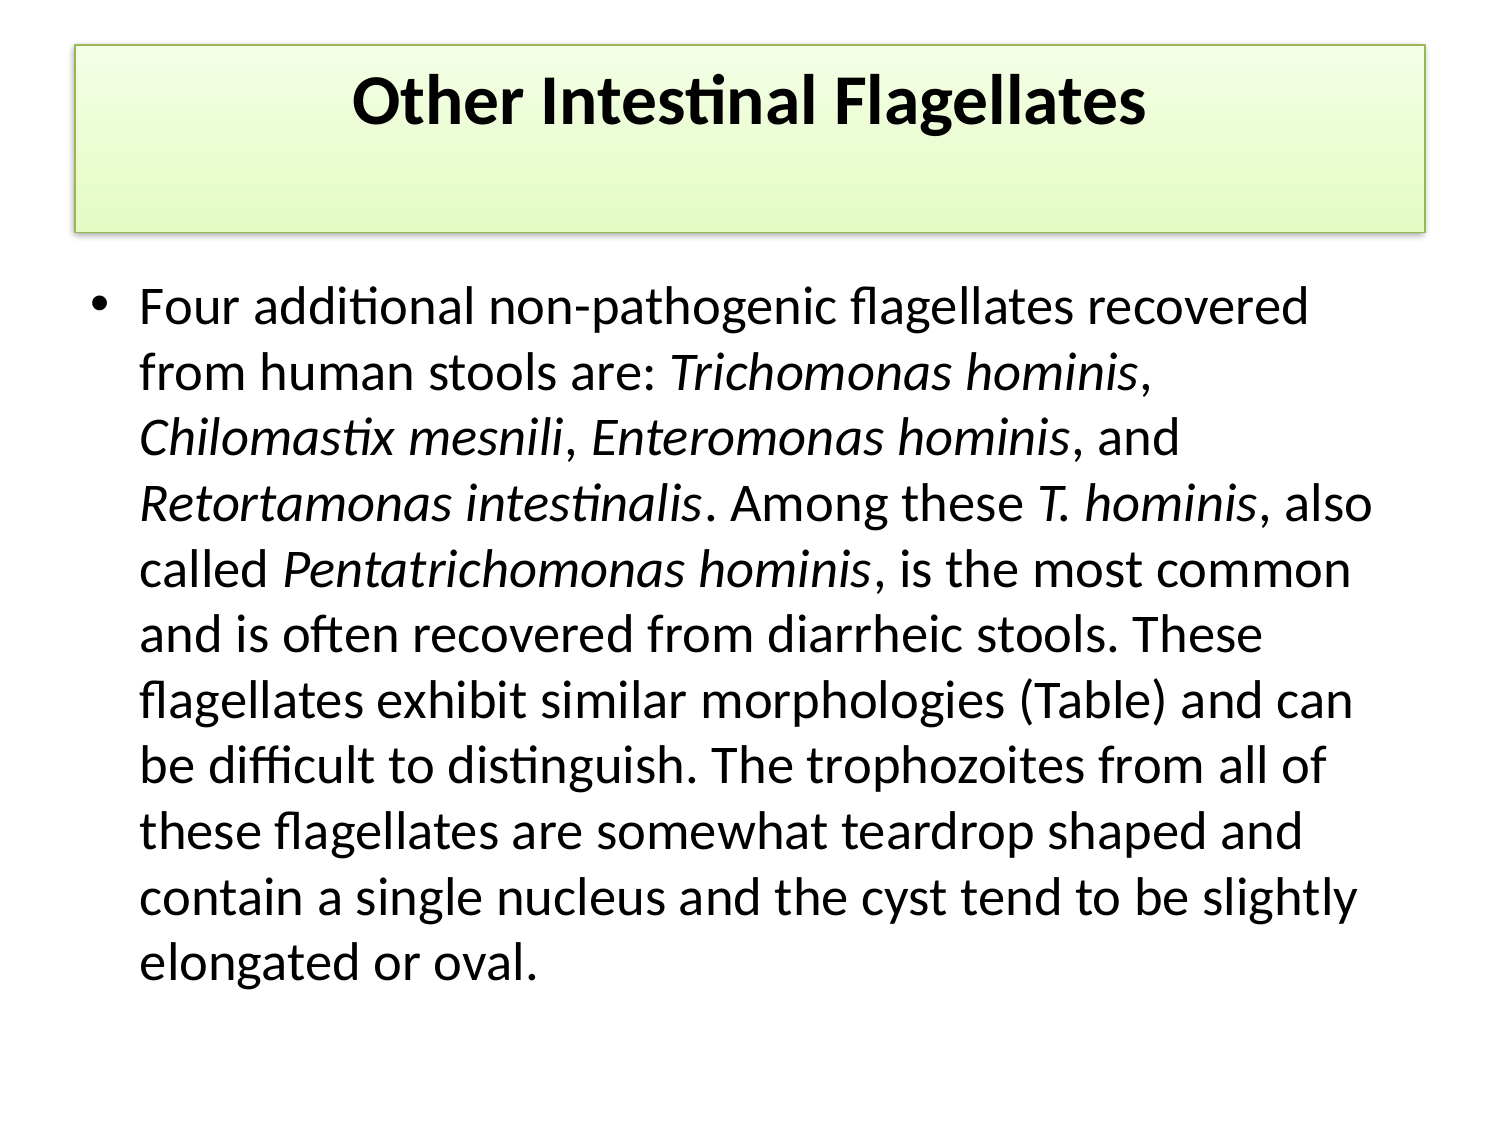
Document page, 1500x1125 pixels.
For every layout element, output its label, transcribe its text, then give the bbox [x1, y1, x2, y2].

title Other Intestinal Flagellates [74, 44, 1426, 233]
list Four additional non-pathogenic flagellates recovered from human stools are: Trichomonas hominis, Chilomastix mesnili, Enteromonas hominis, and Retortamonas intestinalis. Among these T. hominis, also called Pentatrichomonas hominis, is the most common and is often recovered from diarrheic stools. These flagellates exhibit similar morphologies (Table) and can be difficult to distinguish. The trophozoites from all of these flagellates are somewhat teardrop shaped and contain a single nucleus and the cyst tend to be slightly elongated or oval. [75, 262, 1425, 1005]
